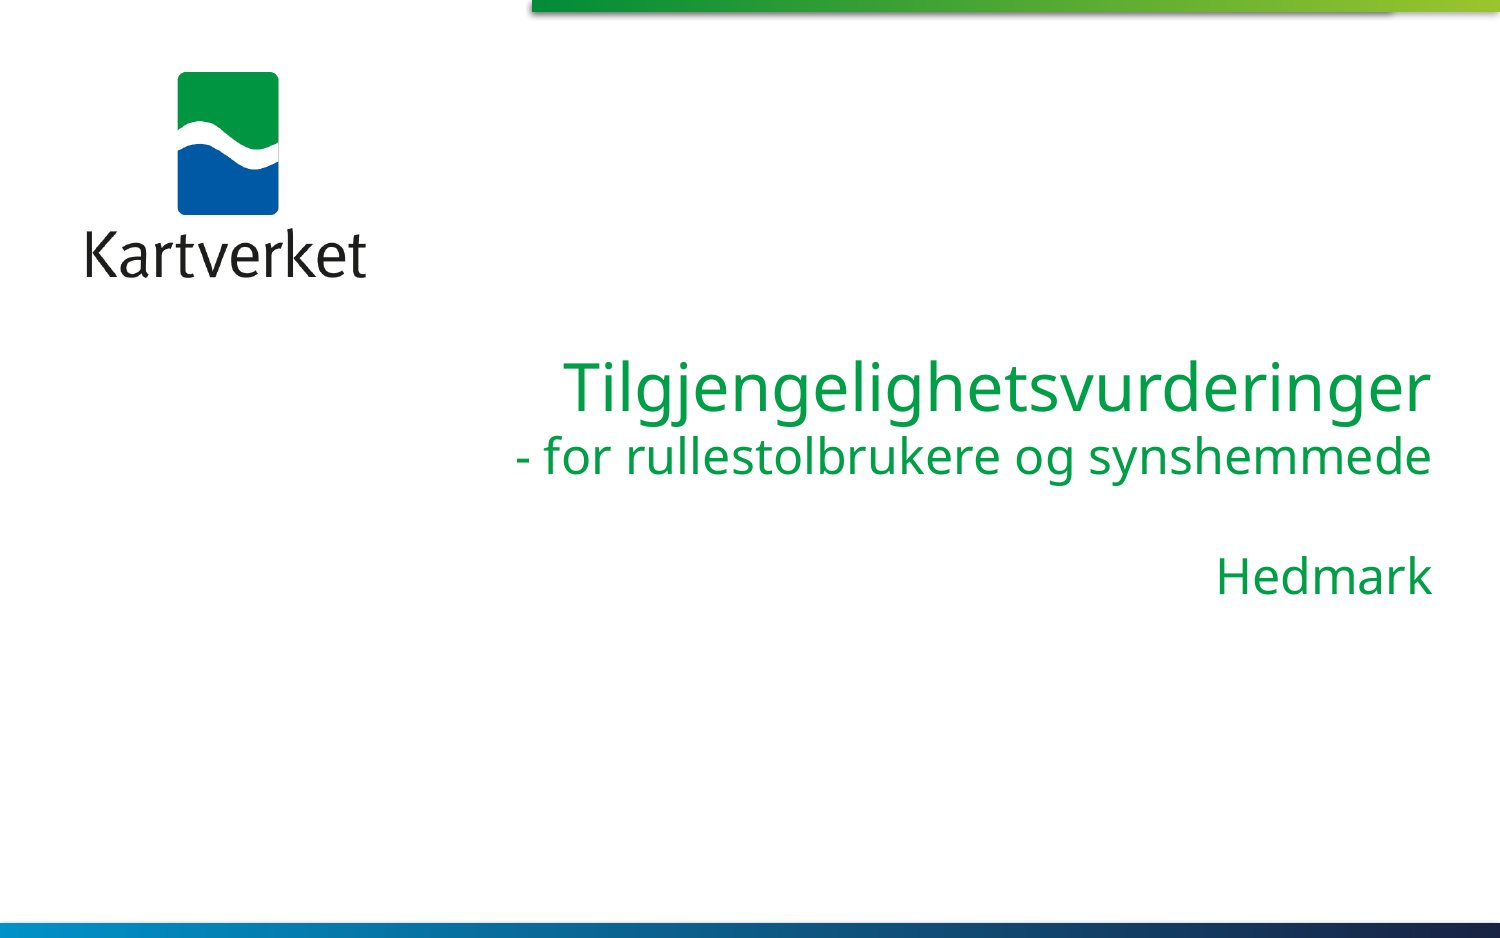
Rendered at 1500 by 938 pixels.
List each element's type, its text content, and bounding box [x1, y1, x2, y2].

text_box Tilgjengelighetsvurderinger - for rullestolbrukere og synshemmede Hedmark [66, 337, 1449, 613]
